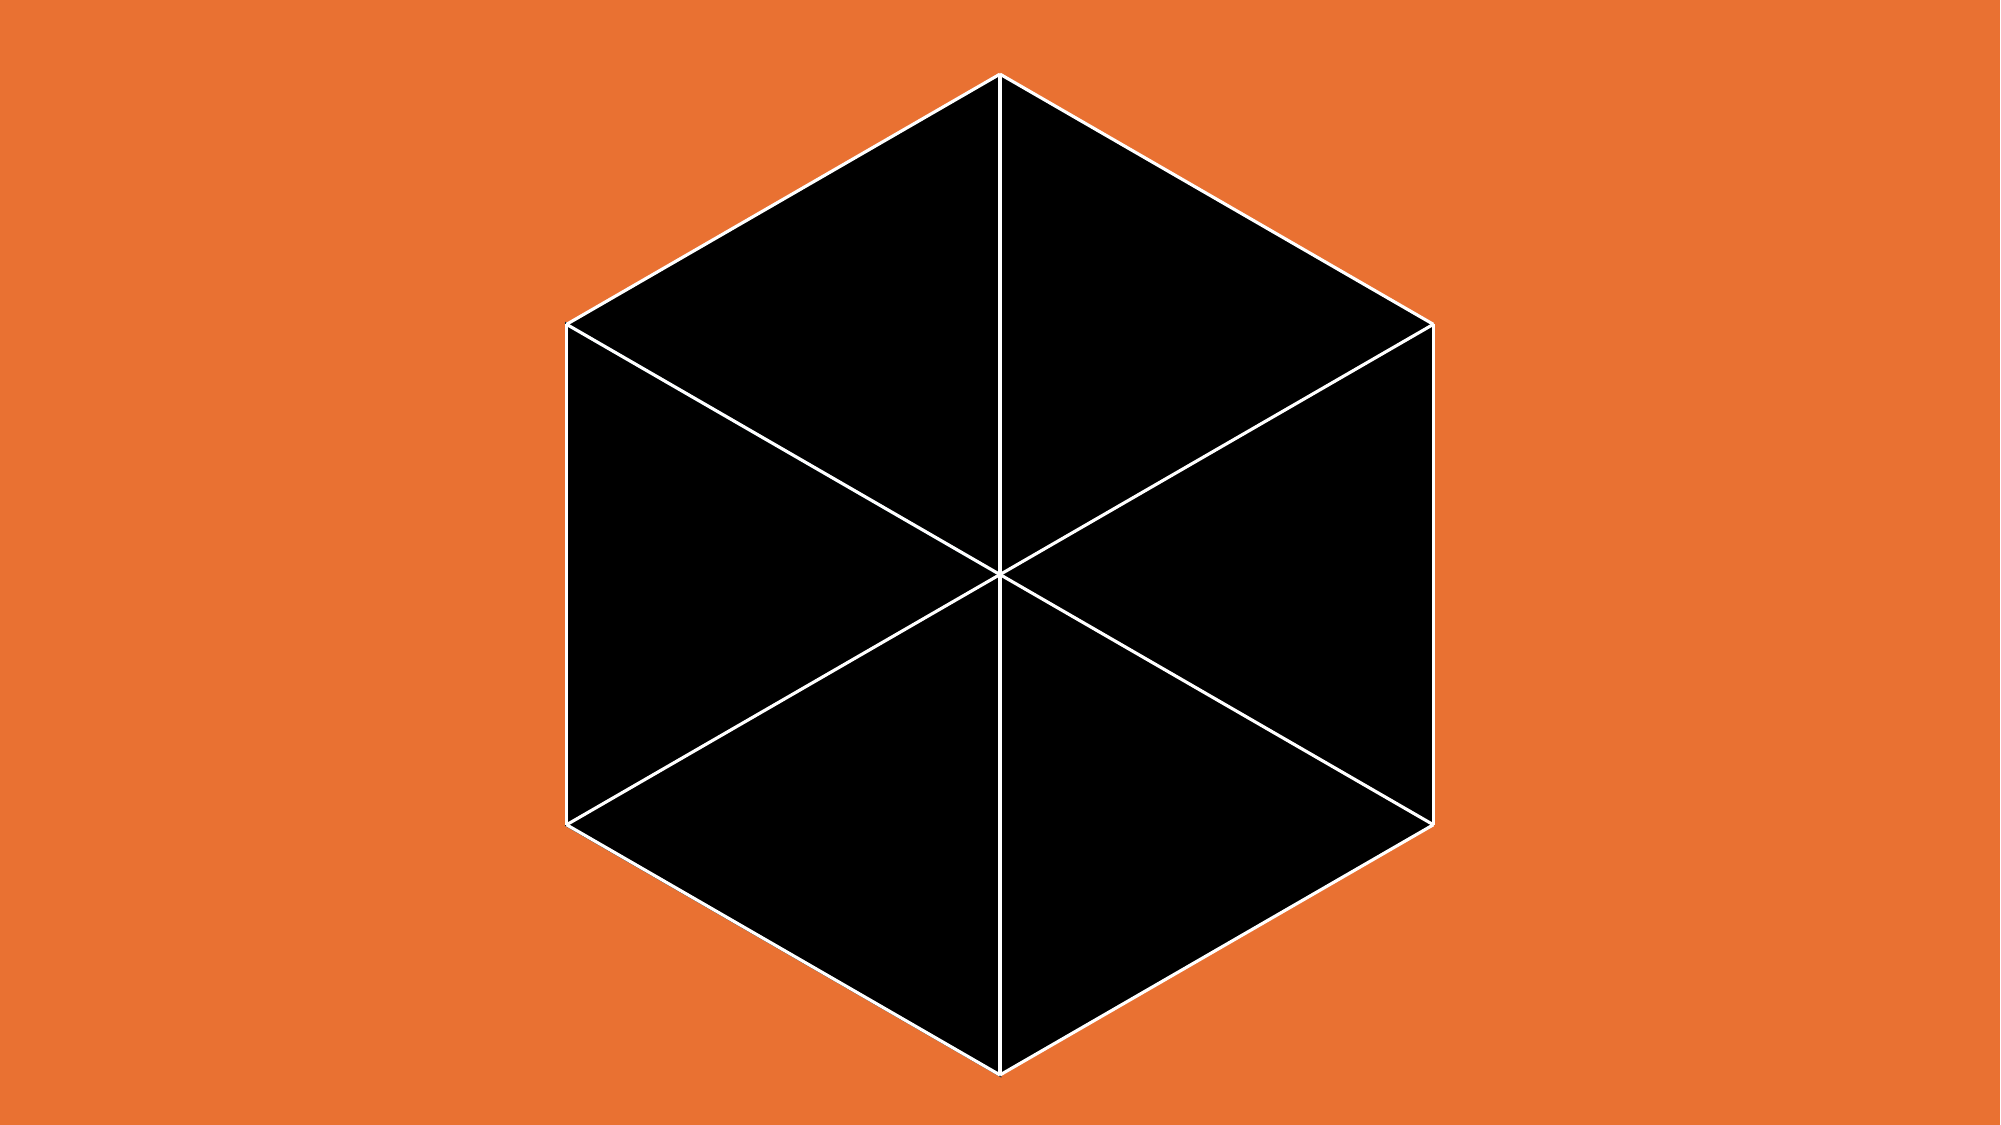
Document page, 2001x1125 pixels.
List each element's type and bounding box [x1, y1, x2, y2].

text_box [573, 325, 998, 448]
text_box [1002, 200, 1426, 323]
text_box [1002, 78, 1209, 198]
text_box [1343, 776, 1427, 824]
text_box [999, 323, 1434, 576]
text_box [1091, 576, 1343, 917]
text_box [566, 73, 1001, 325]
text_box [1002, 579, 1091, 824]
text_box [574, 826, 998, 949]
text_box [999, 824, 1434, 1076]
text_box [791, 951, 998, 1071]
text_box [568, 328, 775, 448]
text_box [1008, 576, 1091, 624]
text_box [1343, 576, 1432, 821]
text_box [791, 451, 998, 571]
text_box [568, 451, 994, 574]
text_box [566, 574, 1001, 826]
